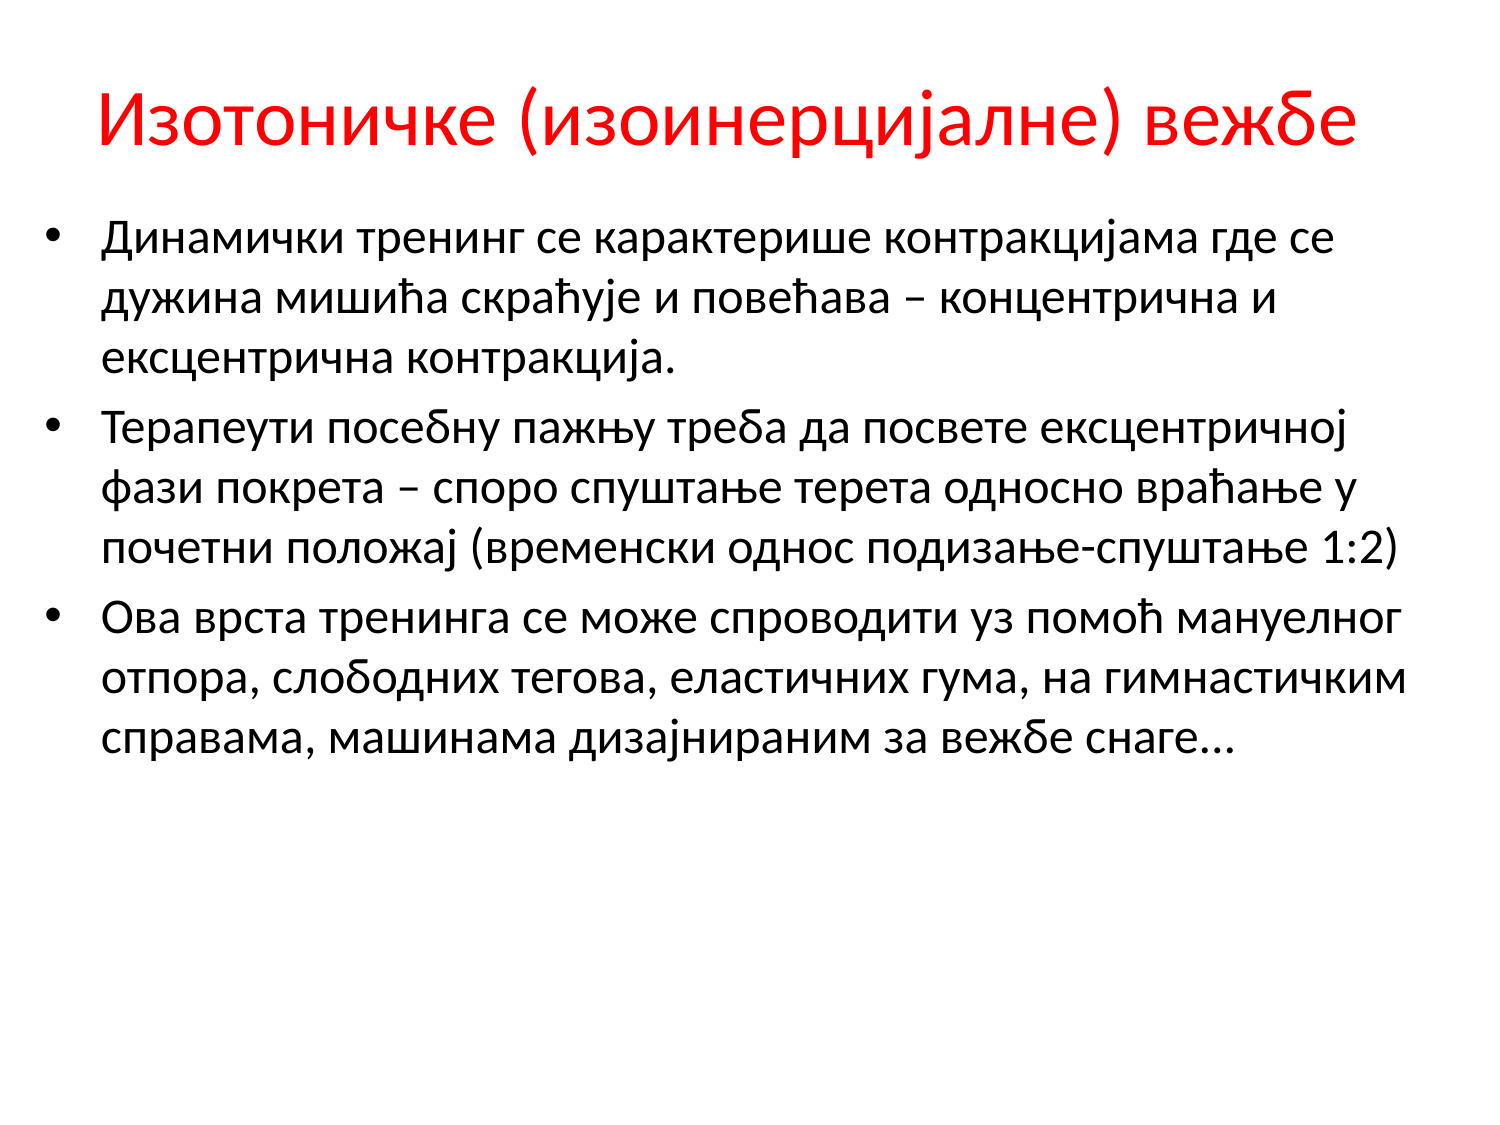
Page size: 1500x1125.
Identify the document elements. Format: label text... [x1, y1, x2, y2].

title Изотоничке (изоинерцијалне) вежбе [53, 19, 1404, 196]
list Динамички тренинг се карактерише контракцијама где се дужина мишића скраћује и повећава – концентрична и ексцентрична контракција. Терапеути посебну пажњу треба да посвете ексцентричној фази покрета – споро спуштање терета односно враћање у почетни положај (временски однос подизање-спуштање 1:2) Ова врста тренинга се може спроводити уз помоћ мануелног отпора, слободних тегова, еластичних гума, на гимнастичким справама, машинама дизајнираним за вежбе снаге... [29, 196, 1471, 1083]
